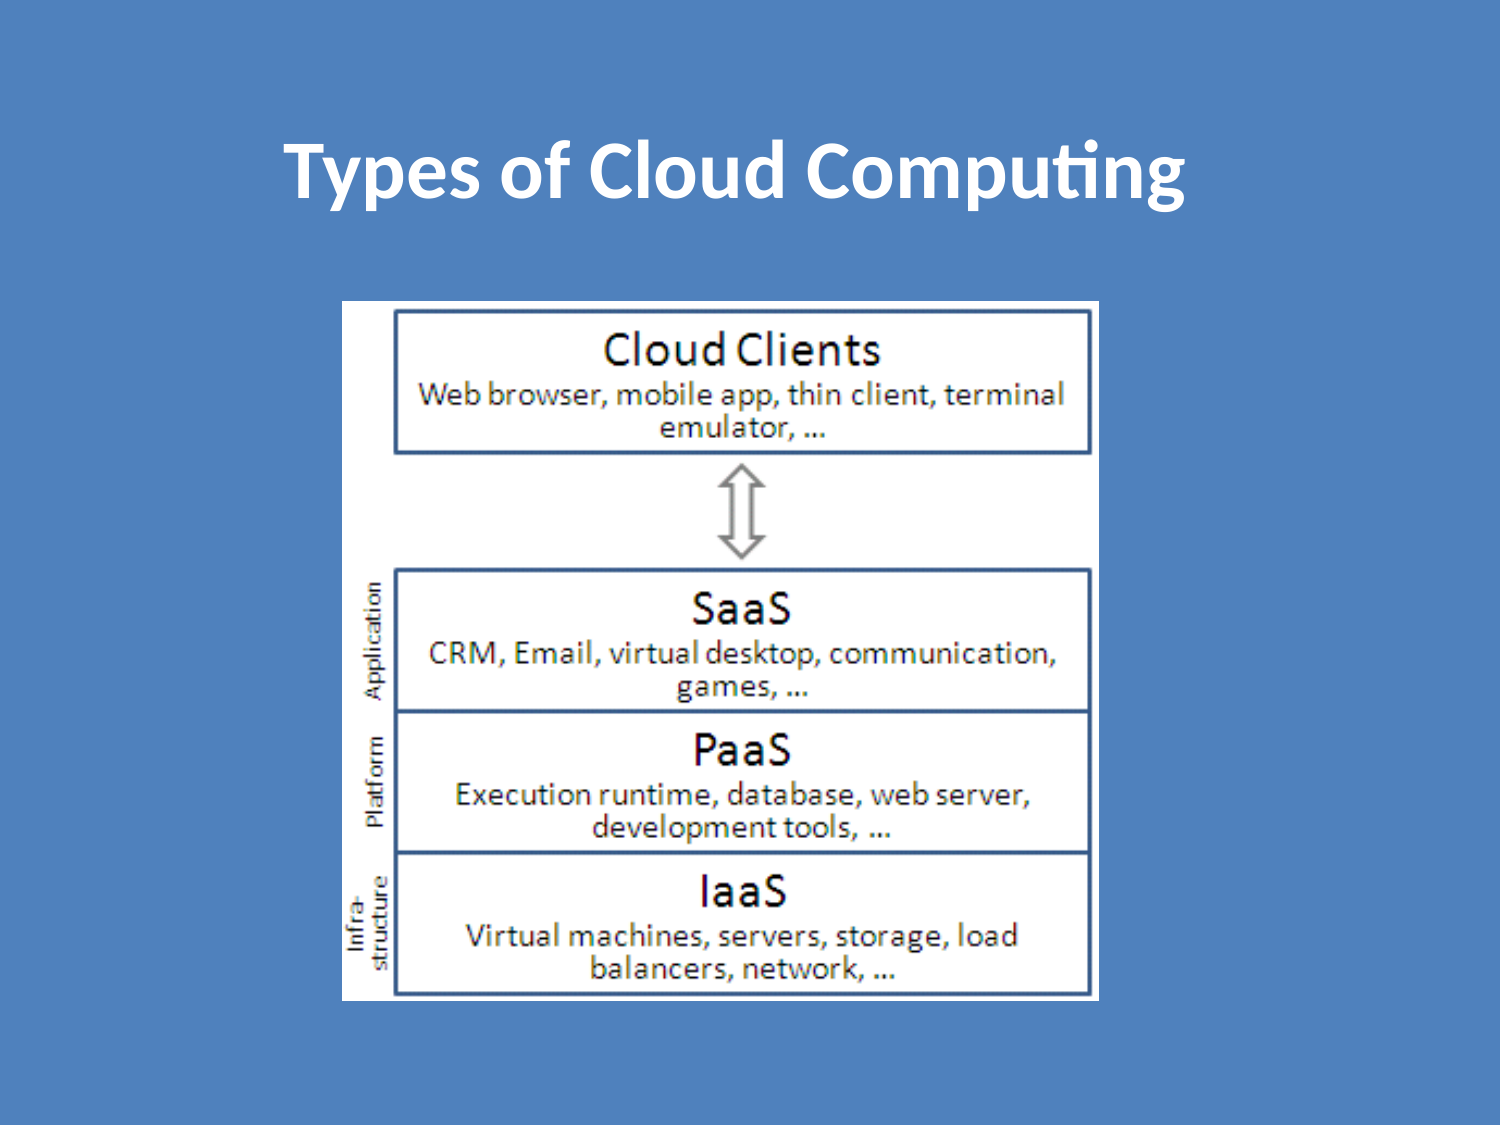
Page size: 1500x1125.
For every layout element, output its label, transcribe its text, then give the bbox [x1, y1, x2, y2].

picture [342, 300, 1099, 1001]
title Types of Cloud Computing [268, 12, 1500, 231]
